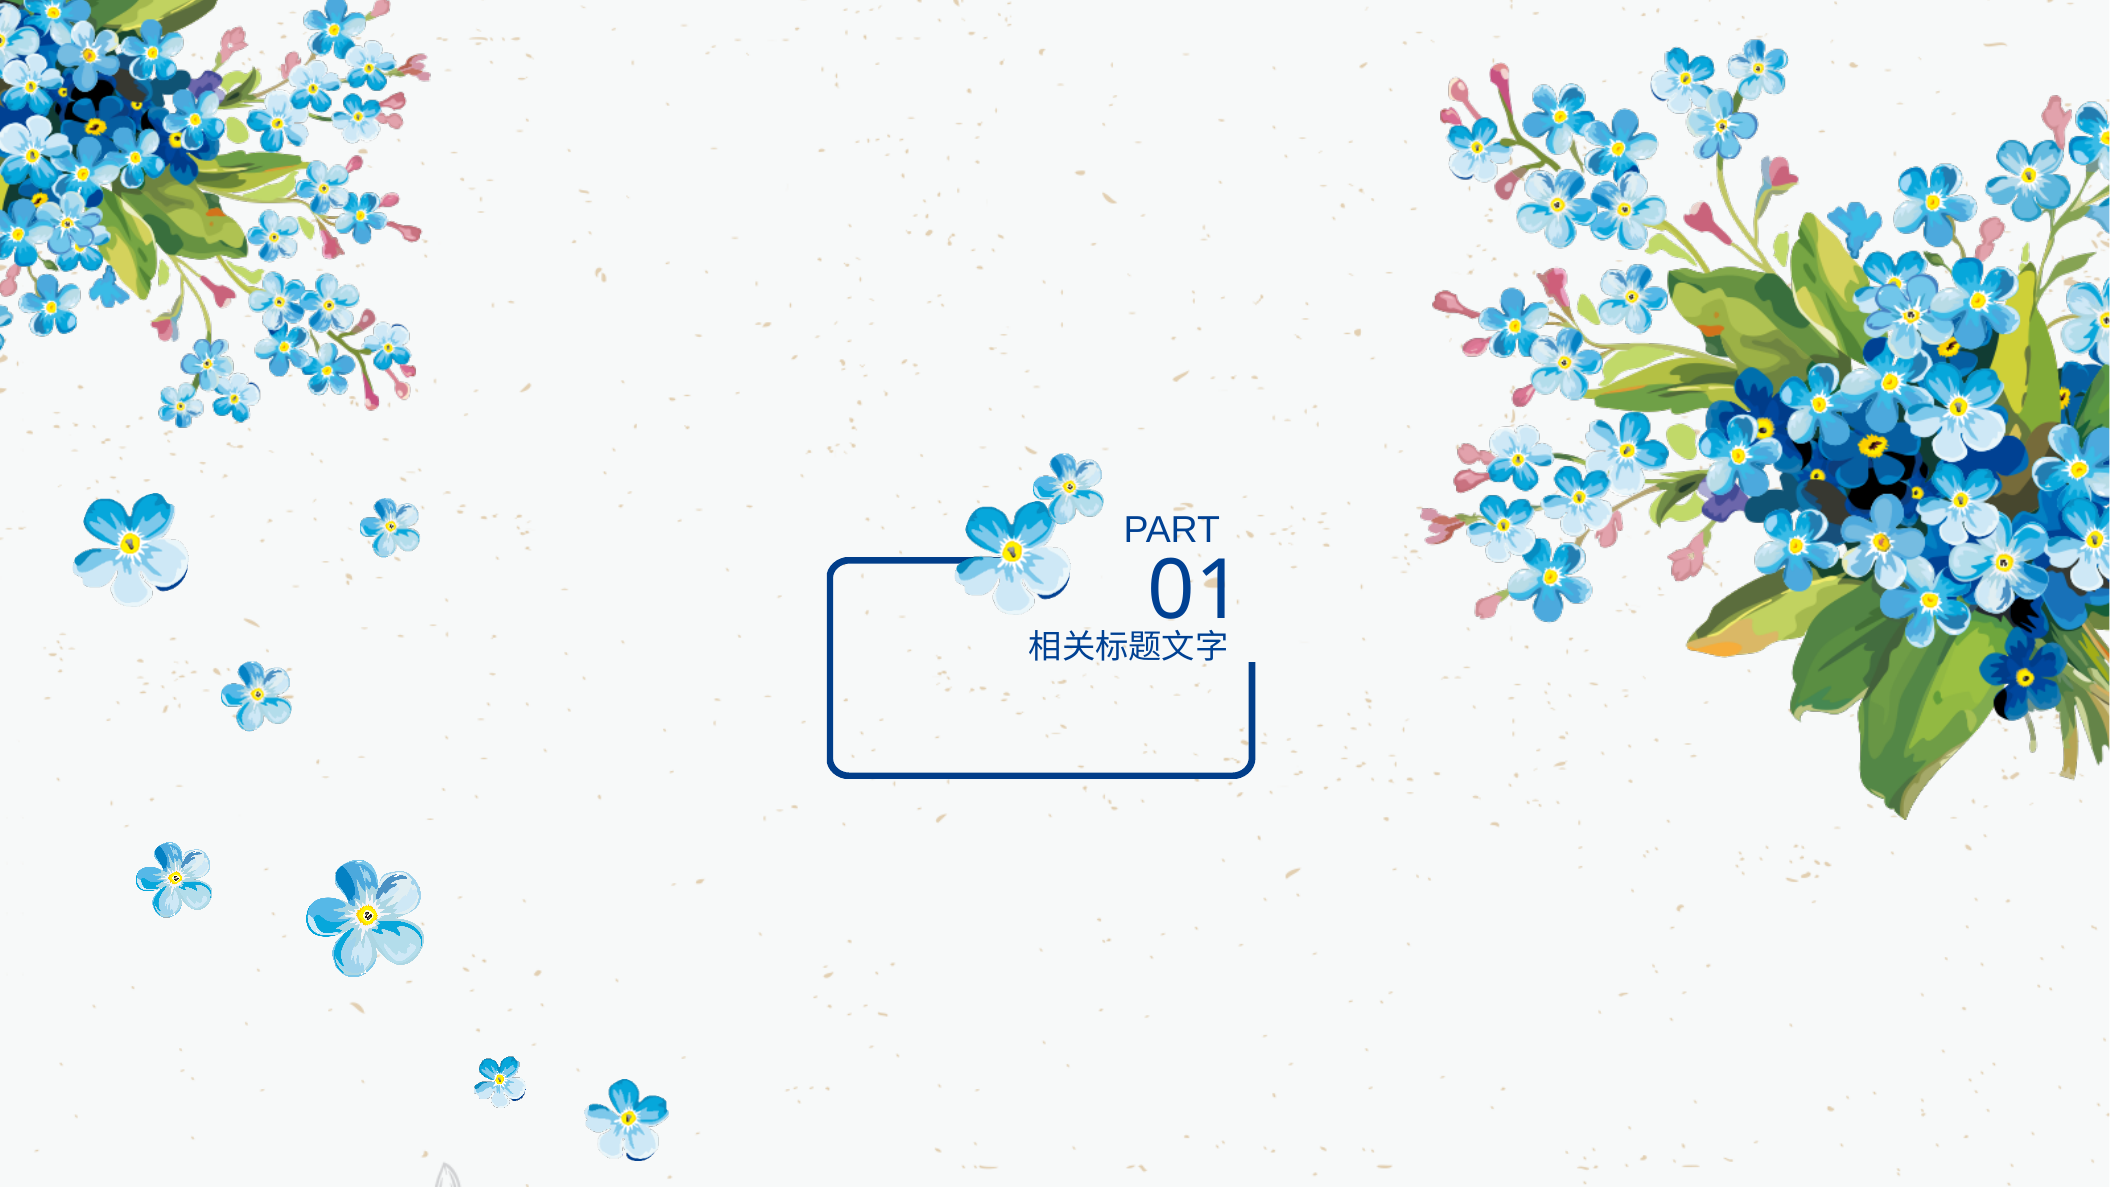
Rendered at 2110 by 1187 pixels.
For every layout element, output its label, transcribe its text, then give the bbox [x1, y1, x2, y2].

text_box 01 [1235, 527, 1258, 643]
picture [0, 0, 2110, 1187]
text_box PART [1108, 497, 1235, 557]
